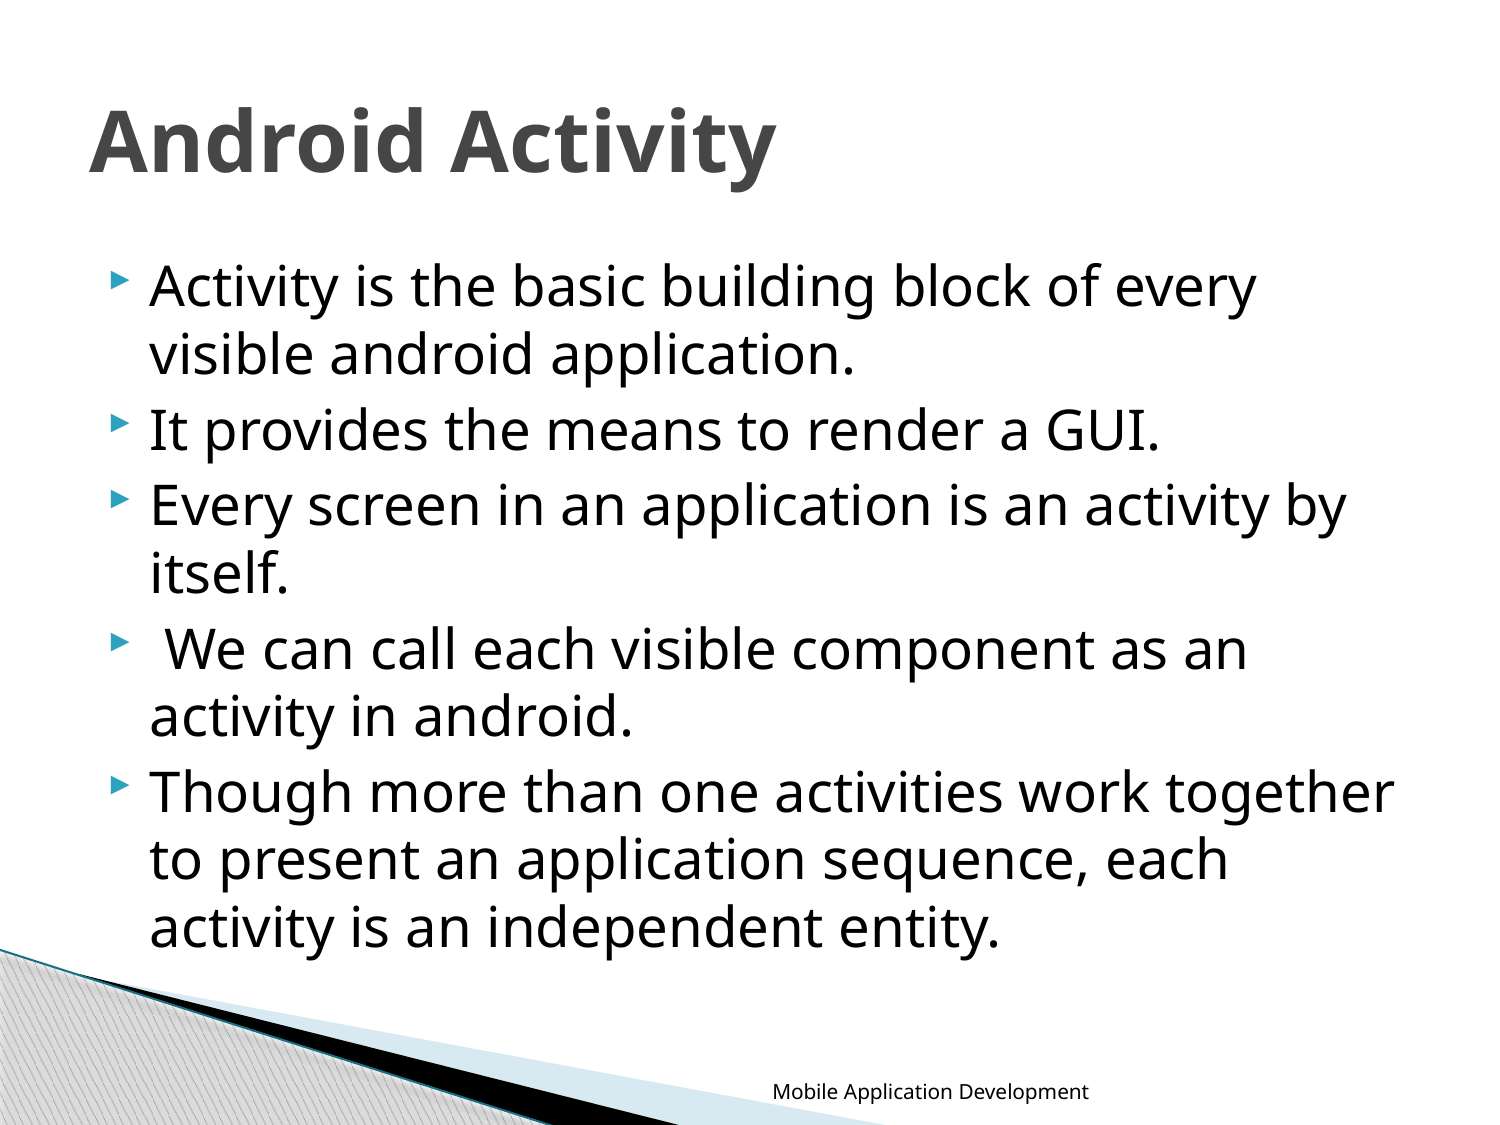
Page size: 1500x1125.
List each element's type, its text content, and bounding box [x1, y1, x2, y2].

title Android Activity [75, 45, 1425, 233]
footer Mobile Application Development [718, 1051, 1105, 1112]
list Activity is the basic building block of every visible android application. It provides the means to render a GUI. Every screen in an application is an activity by itself. We can call each visible component as an activity in android. Though more than one activities work together to present an application sequence, each activity is an independent entity. [75, 243, 1425, 986]
